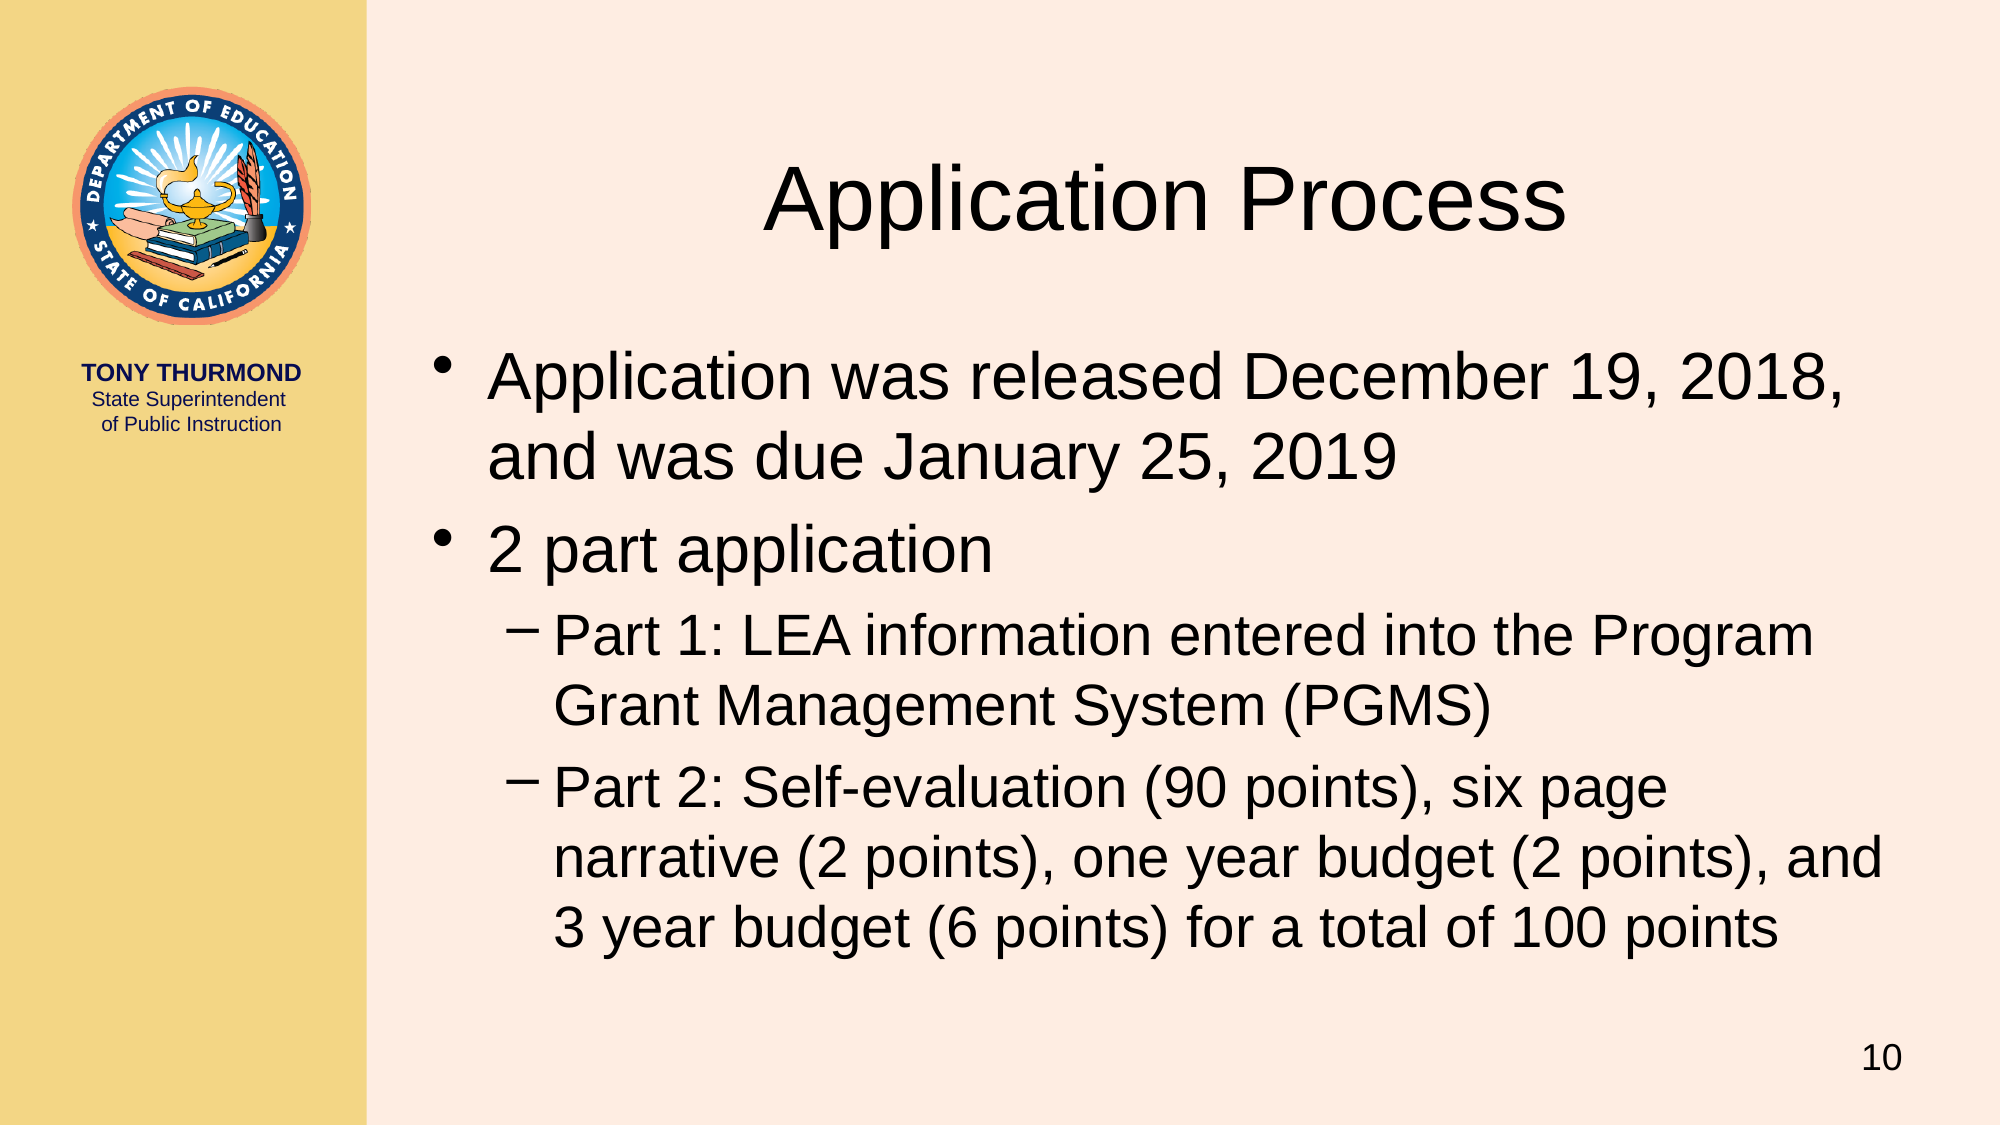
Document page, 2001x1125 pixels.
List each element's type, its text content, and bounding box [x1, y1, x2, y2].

slide_number 10 [1551, 1025, 1918, 1100]
title Application Process [416, 99, 1917, 288]
picture [72, 86, 311, 325]
list Application was released December 19, 2018, and was due January 25, 2019 2 part application Part 1: LEA information entered into the Program Grant Management System (PGMS) Part 2: Self-evaluation (90 points), six page narrative (2 points), one year budget (2 points), and 3 year budget (6 points) for a total of 100 points [416, 324, 1917, 1000]
